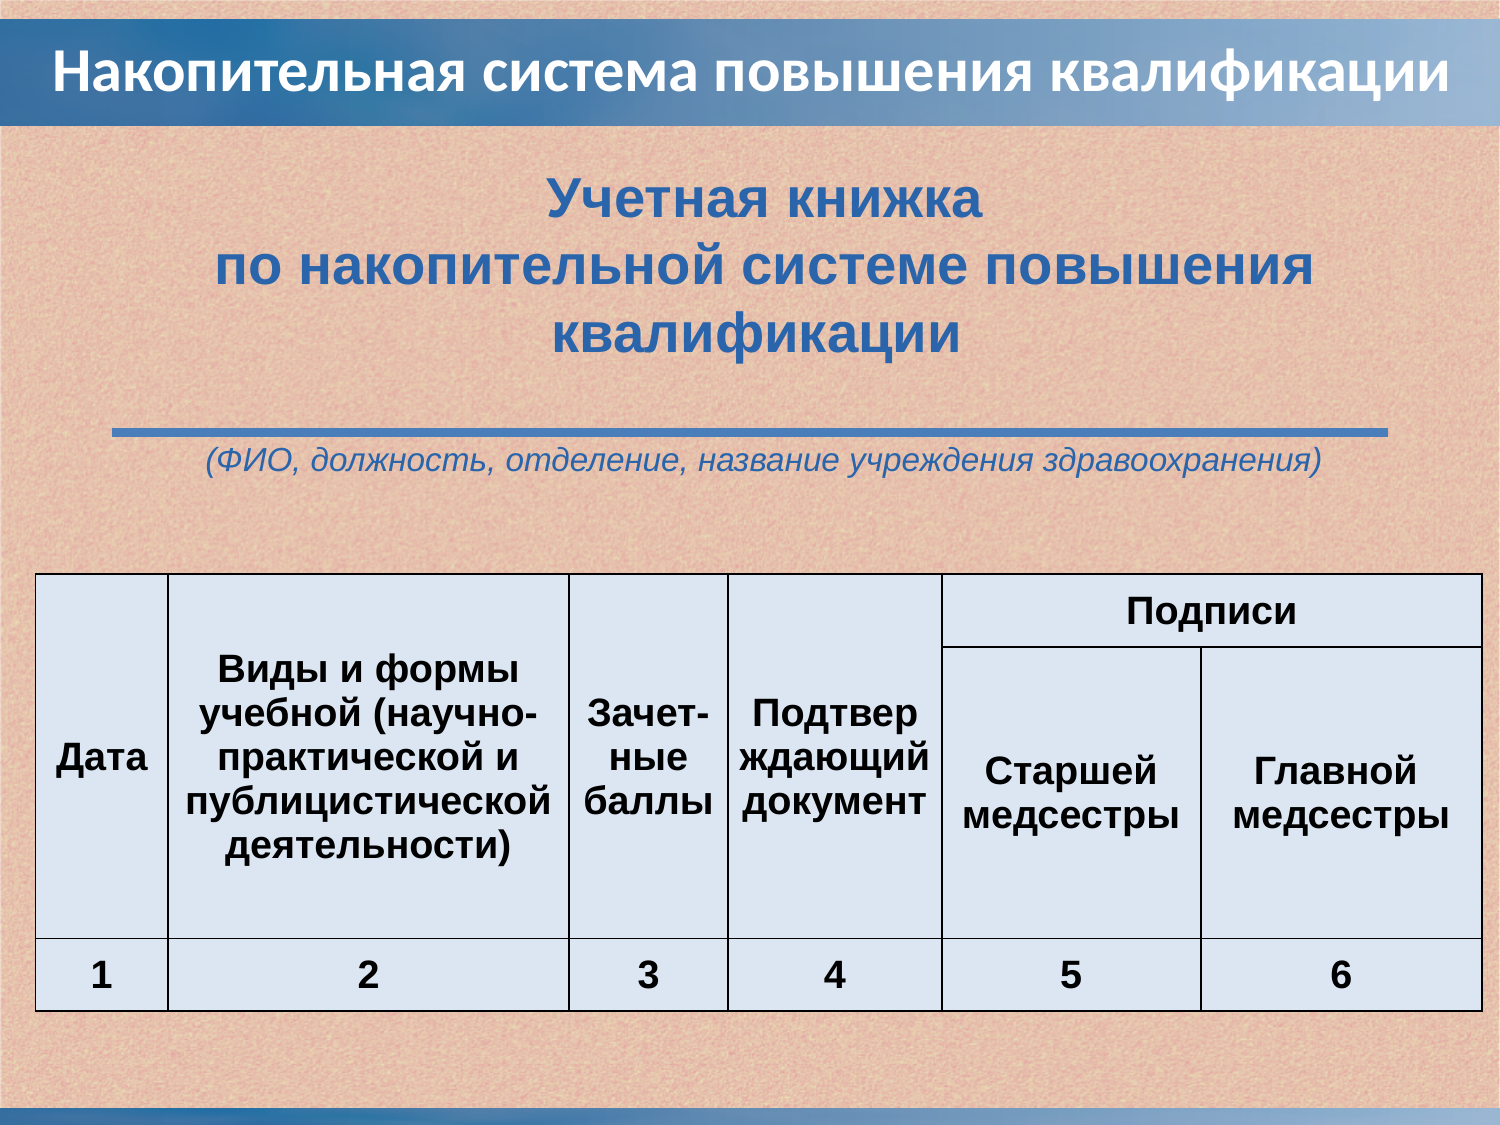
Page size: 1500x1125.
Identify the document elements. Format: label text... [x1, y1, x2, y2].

table_header Виды и формы учебной (научно-практической и публицистической деятельности) [169, 575, 568, 938]
table_header Зачет-ные баллы [570, 575, 727, 938]
table_cell 4 [729, 939, 941, 1010]
table_header Подписи [943, 575, 1481, 646]
table_cell 3 [570, 939, 727, 1010]
table_header Дата [36, 575, 167, 938]
table_cell Главной медсестры [1202, 648, 1481, 938]
table_cell 2 [169, 939, 568, 1010]
table_cell 6 [1202, 939, 1481, 1010]
table_cell 5 [943, 939, 1200, 1010]
text_box Учетная книжка по накопительной системе повышения квалификации (ФИО, должность, отделение, название учреждения здравоохранения) [76, 153, 1453, 561]
picture [0, 0, 1500, 1125]
table_header Подтверждающий документ [729, 575, 941, 938]
table_cell 1 [36, 939, 167, 1010]
table_cell Старшей медсестры [943, 648, 1200, 938]
